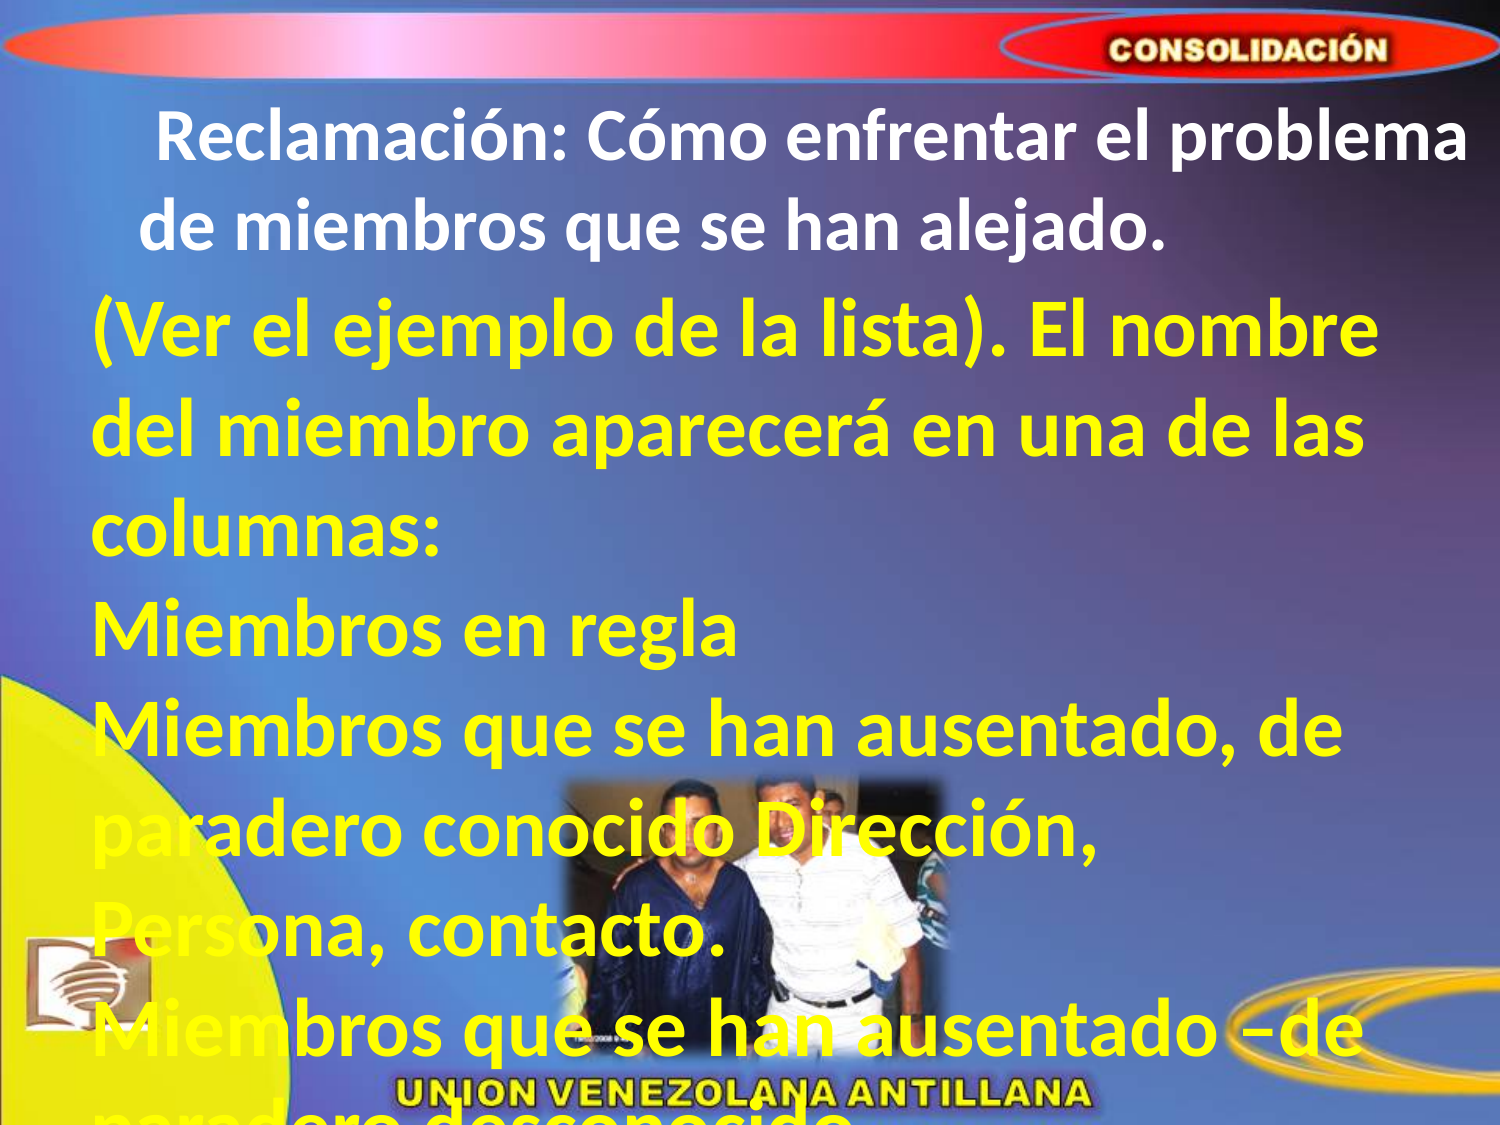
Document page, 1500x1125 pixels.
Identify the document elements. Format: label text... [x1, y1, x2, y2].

title Reclamación: Cómo enfrentar el problema de miembros que se han alejado. [0, 82, 1489, 270]
picture [0, 0, 1500, 1125]
list (Ver el ejemplo de la lista). El nombre del miembro aparecerá en una de las columnas: Miembros en regla Miembros que se han ausentado, de paradero conocido Dirección, Persona, contacto. Miembros que se han ausentado –de paradero desconocido [0, 270, 1430, 1008]
